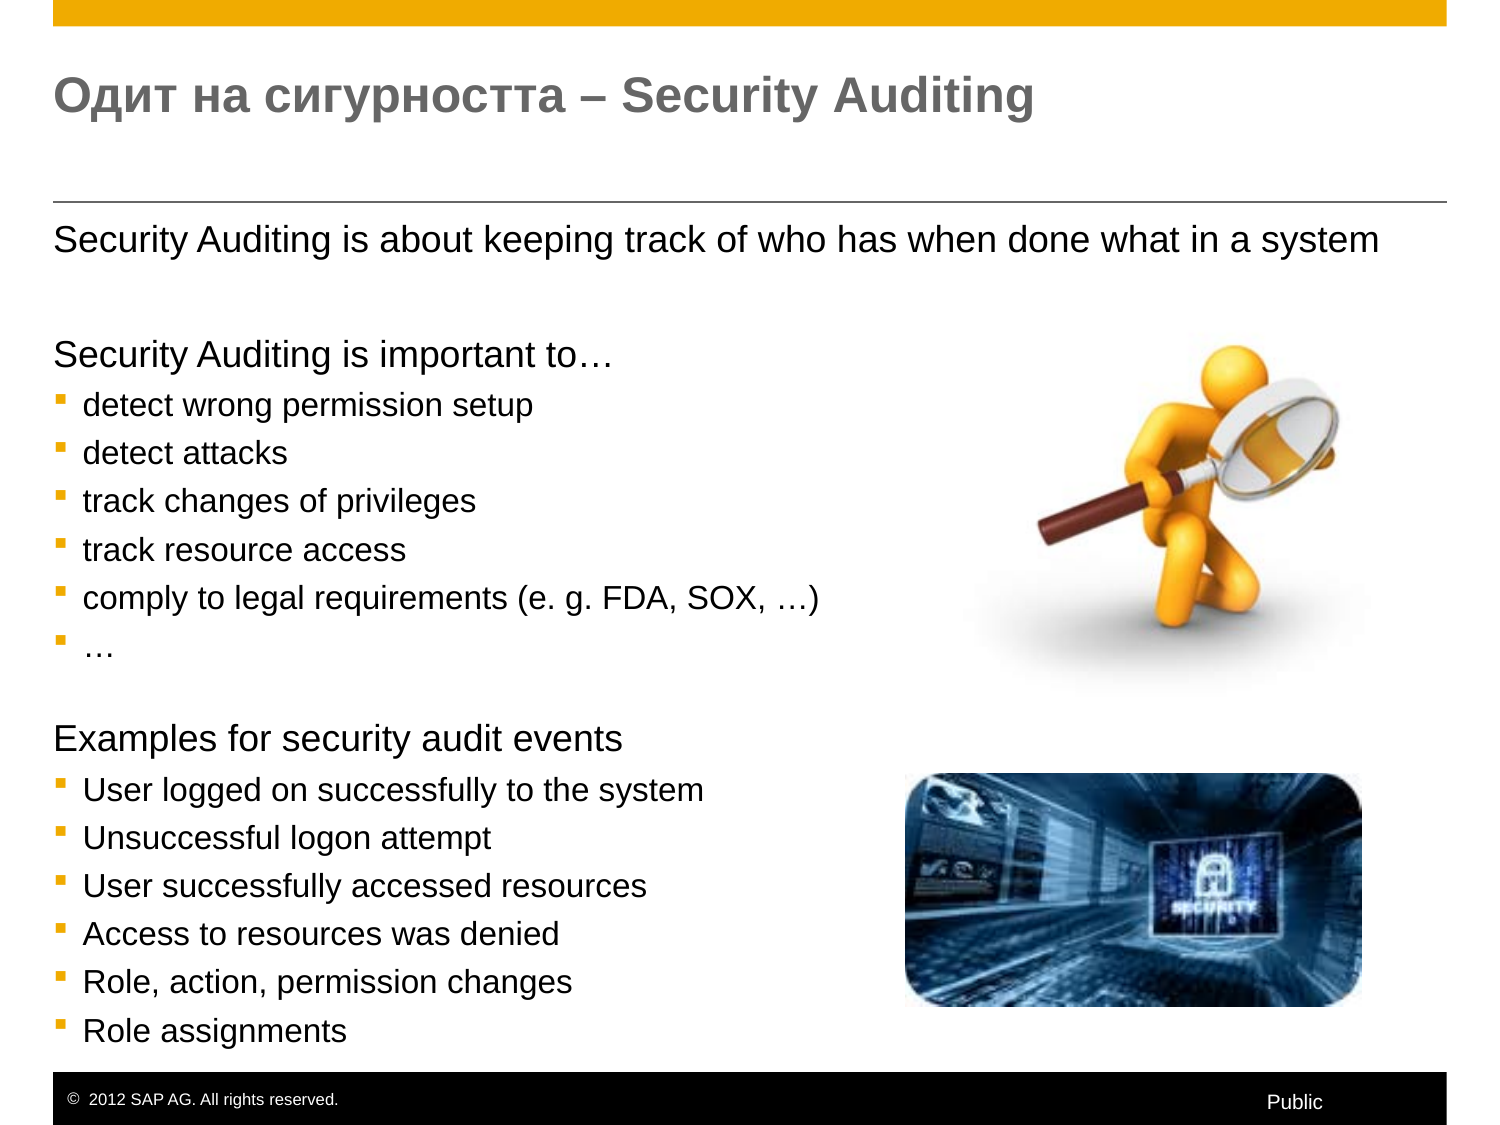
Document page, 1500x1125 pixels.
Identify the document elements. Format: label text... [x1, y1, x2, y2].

picture [905, 773, 1362, 1007]
picture [963, 308, 1371, 703]
list Security Auditing is about keeping track of who has when done what in a system Security Auditing is important to… detect wrong permission setup detect attacks track changes of privileges track resource access comply to legal requirements (e. g. FDA, SOX, …) … Examples for security audit events User logged on successfully to the system Unsuccessful logon attempt User successfully accessed resources Access to resources was denied Role, action, permission changes Role assignments [53, 214, 1447, 1058]
title Одит на сигурността – Security Auditing Introduction [53, 53, 1447, 178]
